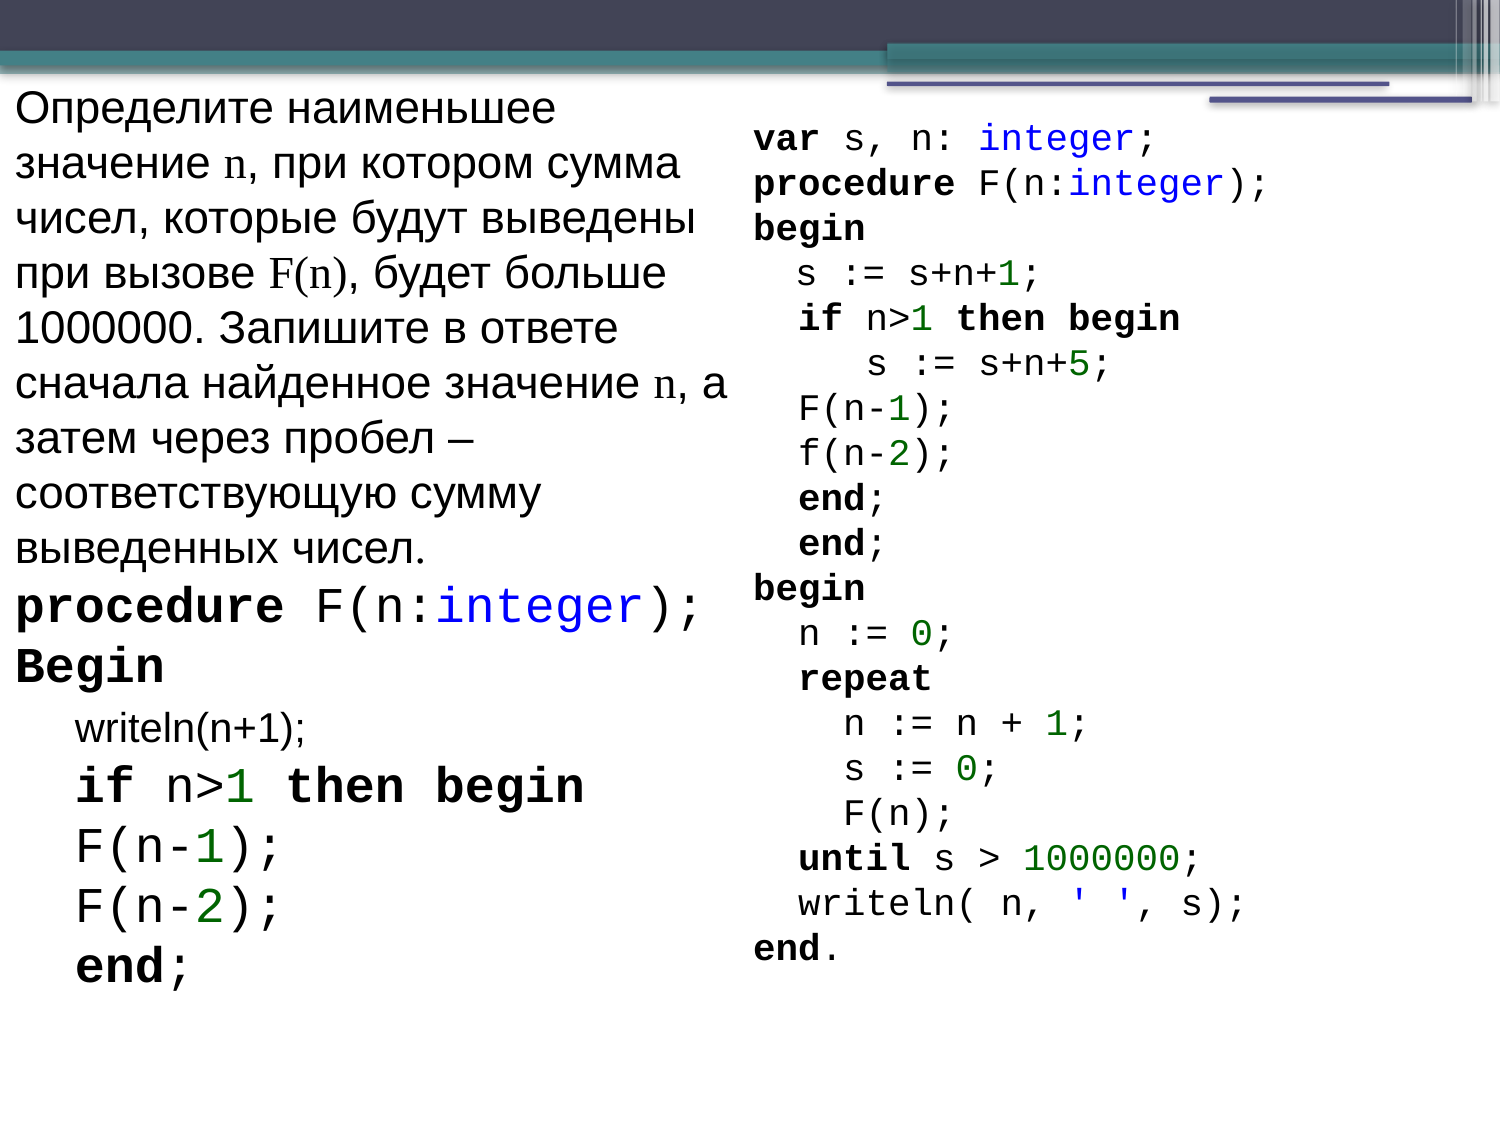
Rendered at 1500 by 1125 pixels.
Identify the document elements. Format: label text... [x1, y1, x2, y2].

text_box Определите наименьшее значение n, при котором сумма чисел, которые будут выведены при вызове F(n), будет больше 1000000. Запишите в ответе сначала найденное значение n, а затем через пробел – соответствующую сумму выведенных чисел. procedure F(n:integer); Begin writeln(n+1); if n>1 then begin F(n-1); F(n-2); end; [0, 70, 774, 1067]
text_box var s, n: integer; procedure F(n:integer); begin s := s+n+1; if n>1 then begin s := s+n+5; F(n-1); f(n-2); end; end; begin n := 0; repeat n := n + 1; s := 0; F(n); until s > 1000000; writeln( n, ' ', s); end. [738, 105, 1500, 1125]
